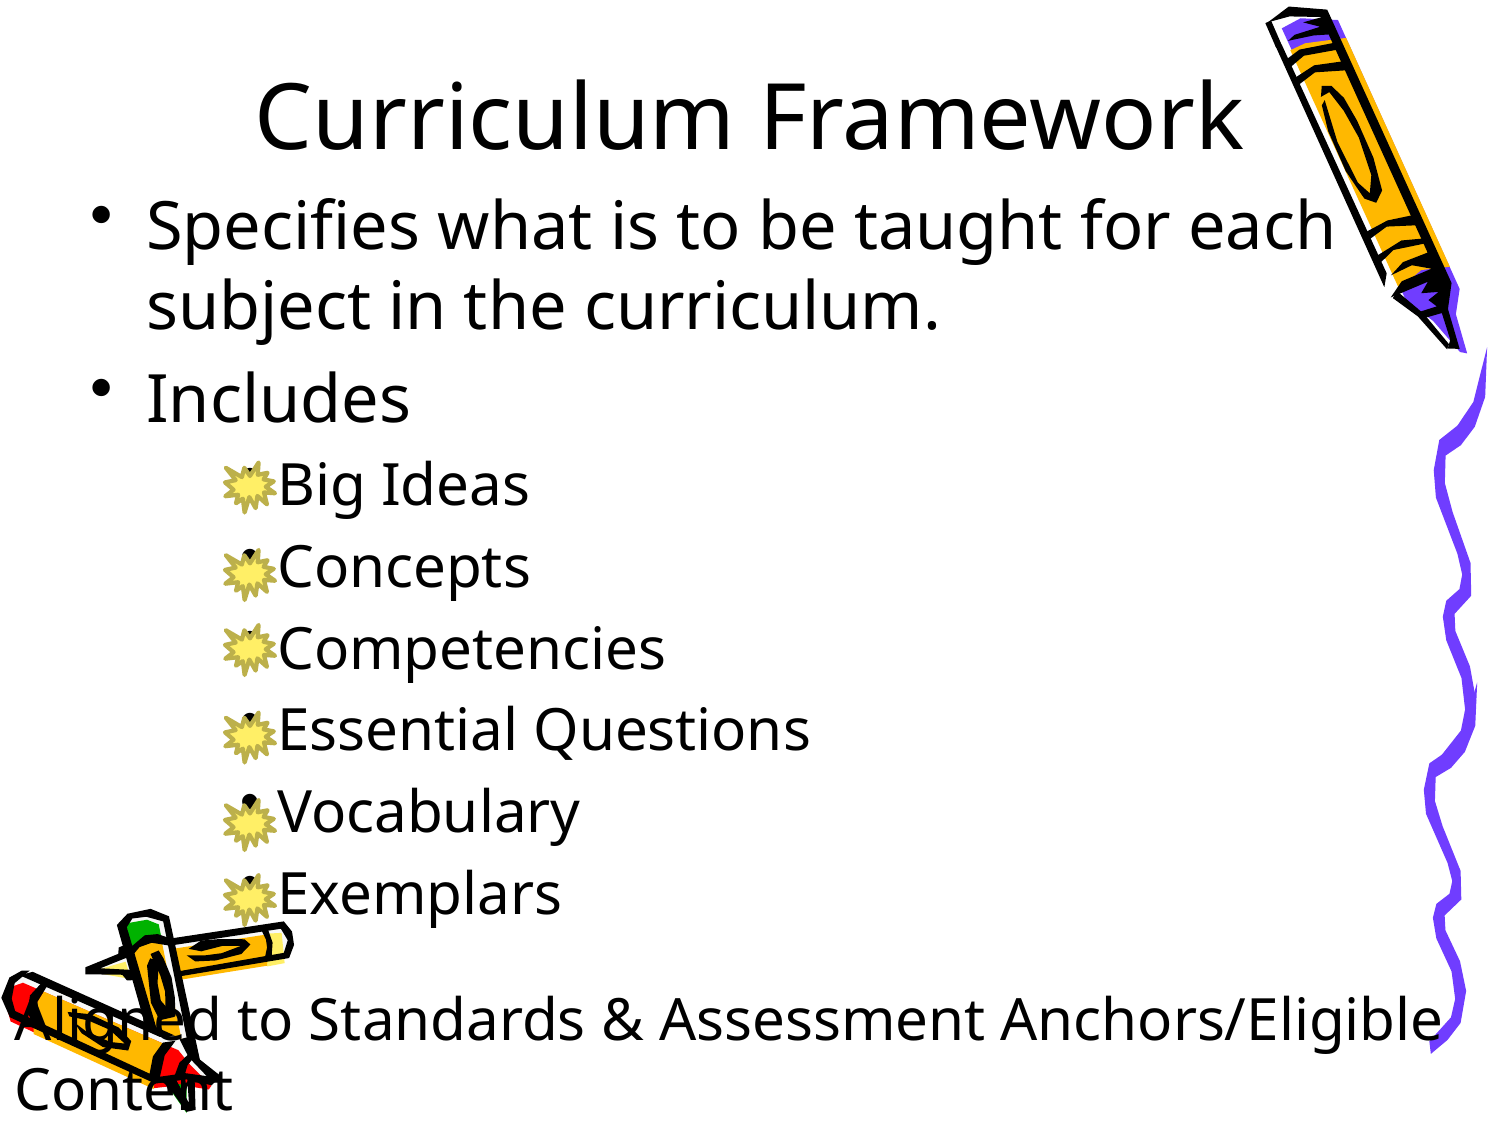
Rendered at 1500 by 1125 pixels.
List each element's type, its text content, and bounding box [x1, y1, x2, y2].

text_box Aligned to Standards & Assessment Anchors/Eligible Content [0, 974, 1500, 1125]
text_box [222, 460, 277, 515]
text_box [222, 798, 277, 853]
text_box [222, 622, 277, 678]
text_box [222, 873, 277, 928]
text_box [222, 710, 277, 765]
title Curriculum Framework [74, 44, 1426, 174]
list Specifies what is to be taught for each subject in the curriculum. Includes Big Ideas Concepts Competencies Essential Questions Vocabulary Exemplars [74, 174, 1426, 974]
text_box [222, 547, 277, 603]
